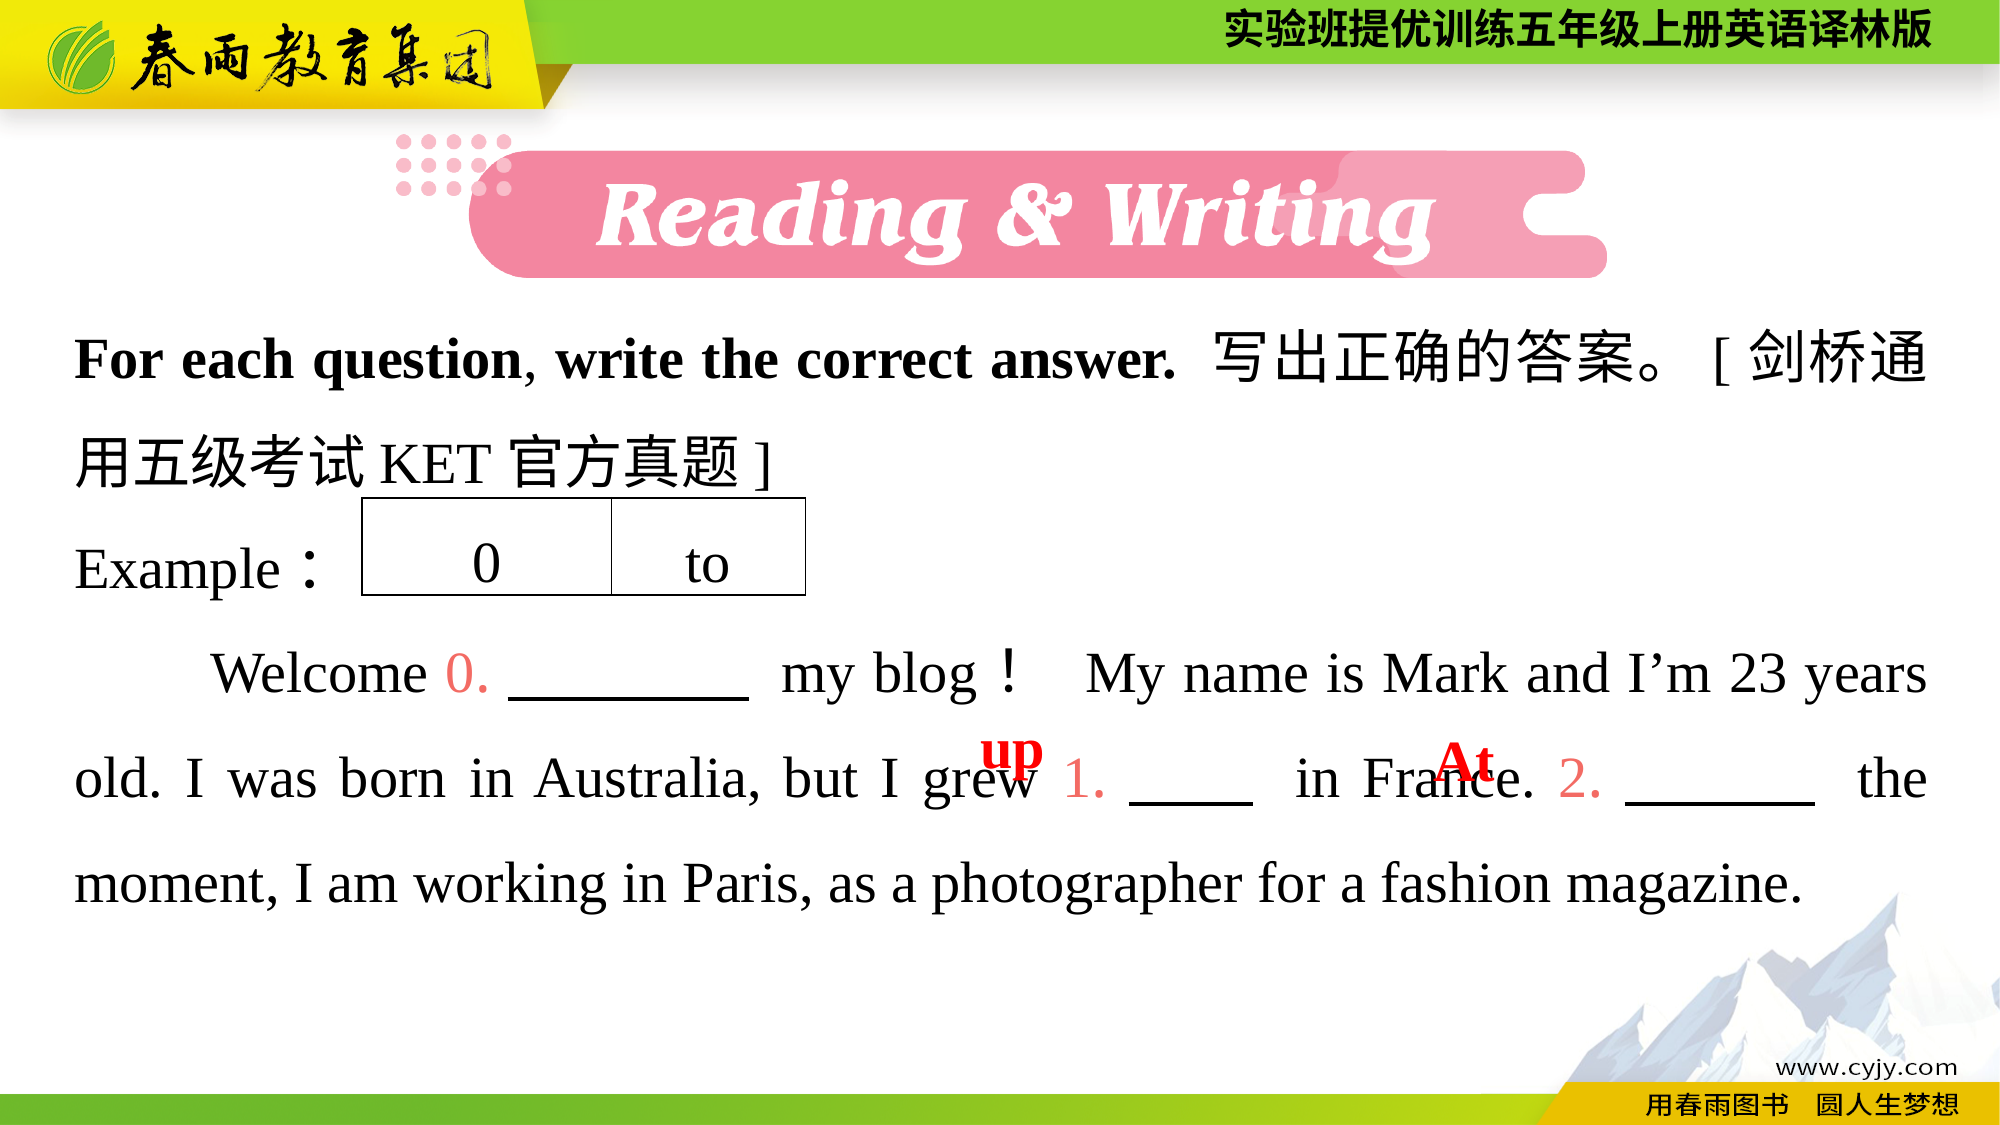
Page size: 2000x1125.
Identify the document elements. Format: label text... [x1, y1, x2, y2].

text_box At [1419, 716, 1511, 801]
table_header 0 [363, 499, 611, 594]
picture [0, 0, 2000, 1125]
text_box up [965, 702, 1060, 788]
table_header to [612, 499, 805, 594]
list For each question, write the correct answer. 写出正确的答案。[剑桥通用五级考试KET官方真题] Example： Welcome 0. my blog！ My name is Mark and I’m 23 years old. I was born in Australia, but I grew 1. in France. 2. the moment, I am working in Paris, as a photographer for a fashion magazine. [59, 277, 1944, 929]
